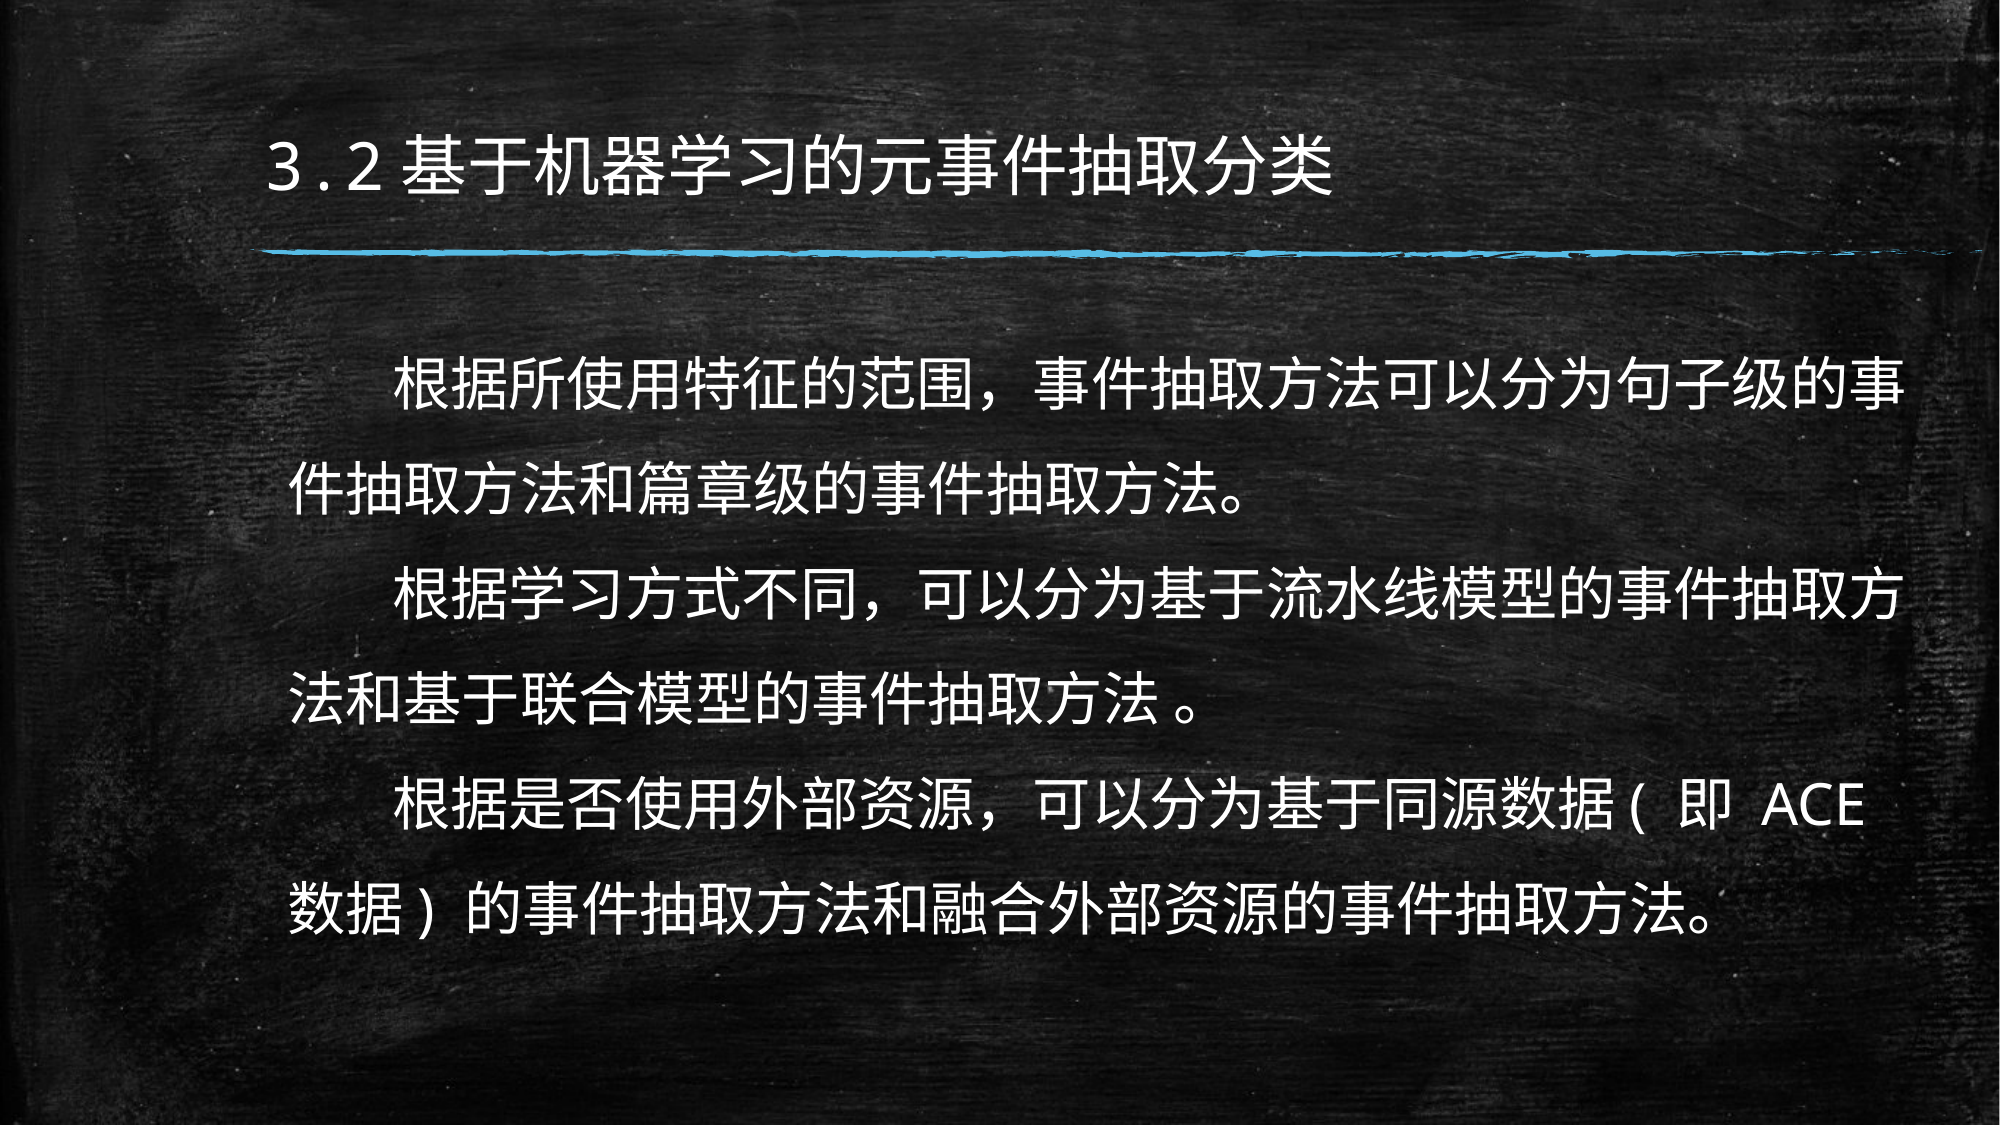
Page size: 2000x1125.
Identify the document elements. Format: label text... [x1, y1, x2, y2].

text_box 根据所使用特征的范围，事件抽取方法可以分为句子级的事件抽取方法和篇章级的事件抽取方法。 根据学习方式不同，可以分为基于流水线模型的事件抽取方法和基于联合模型的事件抽取方法 。 根据是否使用外部资源，可以分为基于同源数据( 即 ACE 数据) 的事件抽取方法和融合外部资源的事件抽取方法。 [272, 305, 1932, 950]
title 3.2基于机器学习的元事件抽取分类 [249, 45, 1750, 213]
